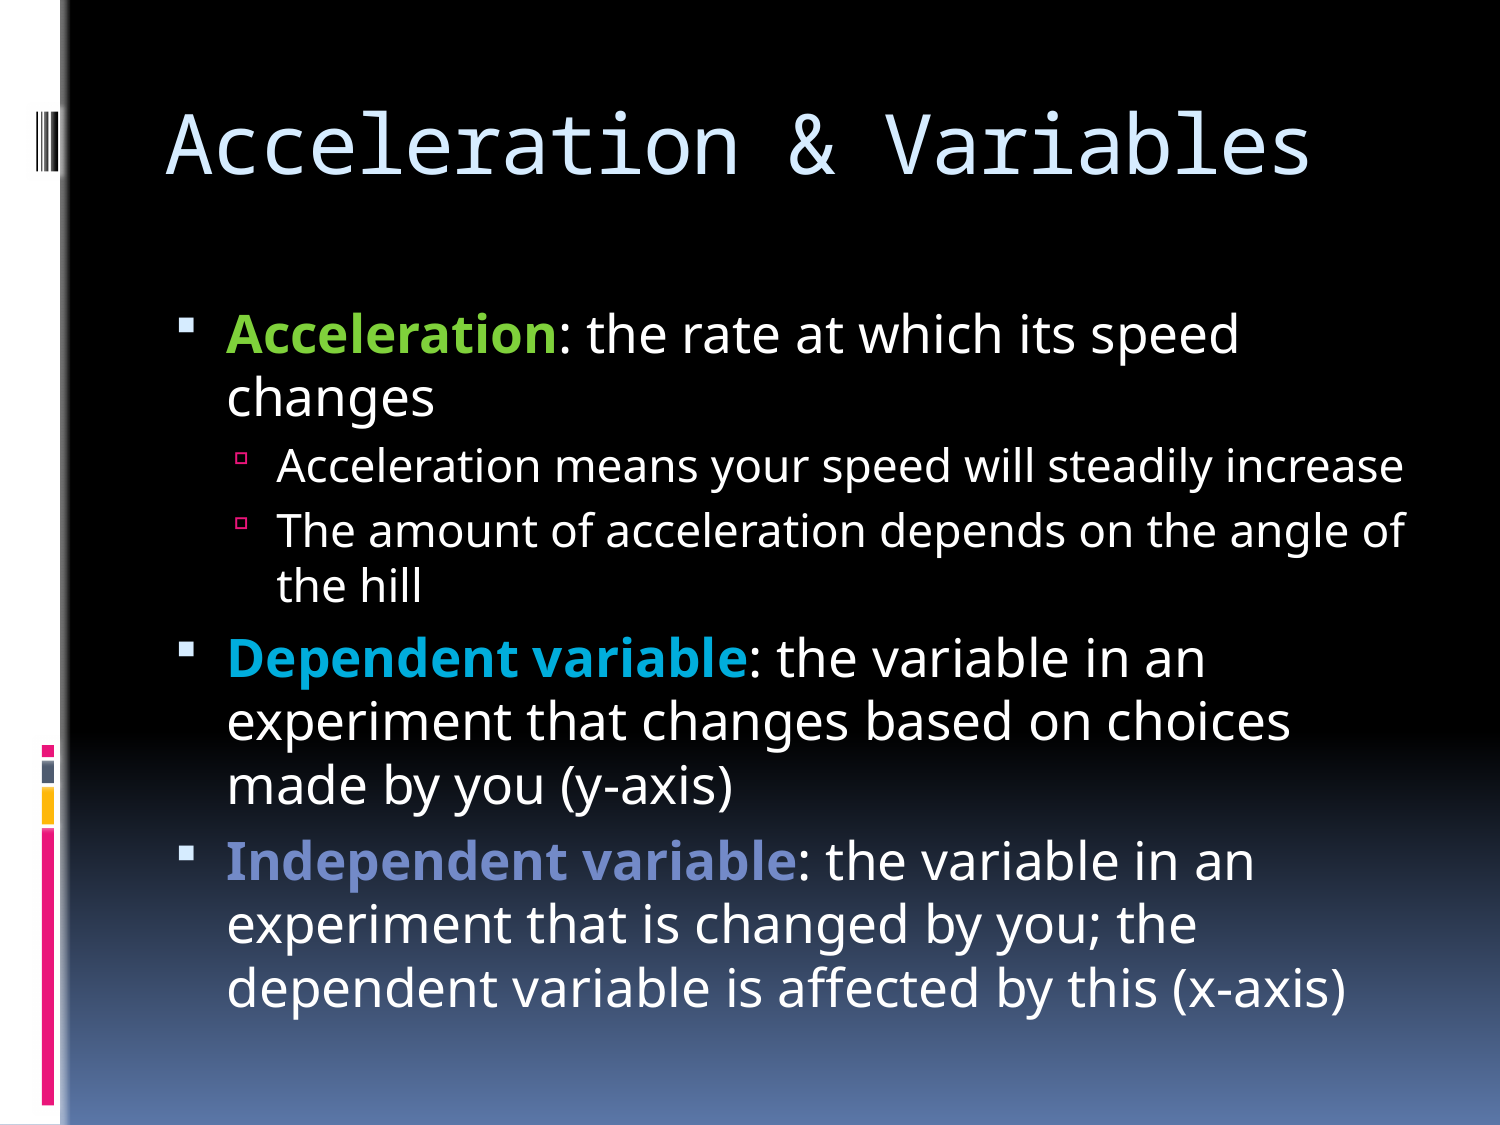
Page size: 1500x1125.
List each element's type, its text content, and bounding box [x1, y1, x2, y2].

list Acceleration: the rate at which its speed changes Acceleration means your speed will steadily increase The amount of acceleration depends on the angle of the hill Dependent variable: the variable in an experiment that changes based on choices made by you (y-axis) Independent variable: the variable in an experiment that is changed by you; the dependent variable is affected by this (x-axis) [150, 292, 1425, 1043]
title Acceleration & Variables [150, 83, 1425, 234]
